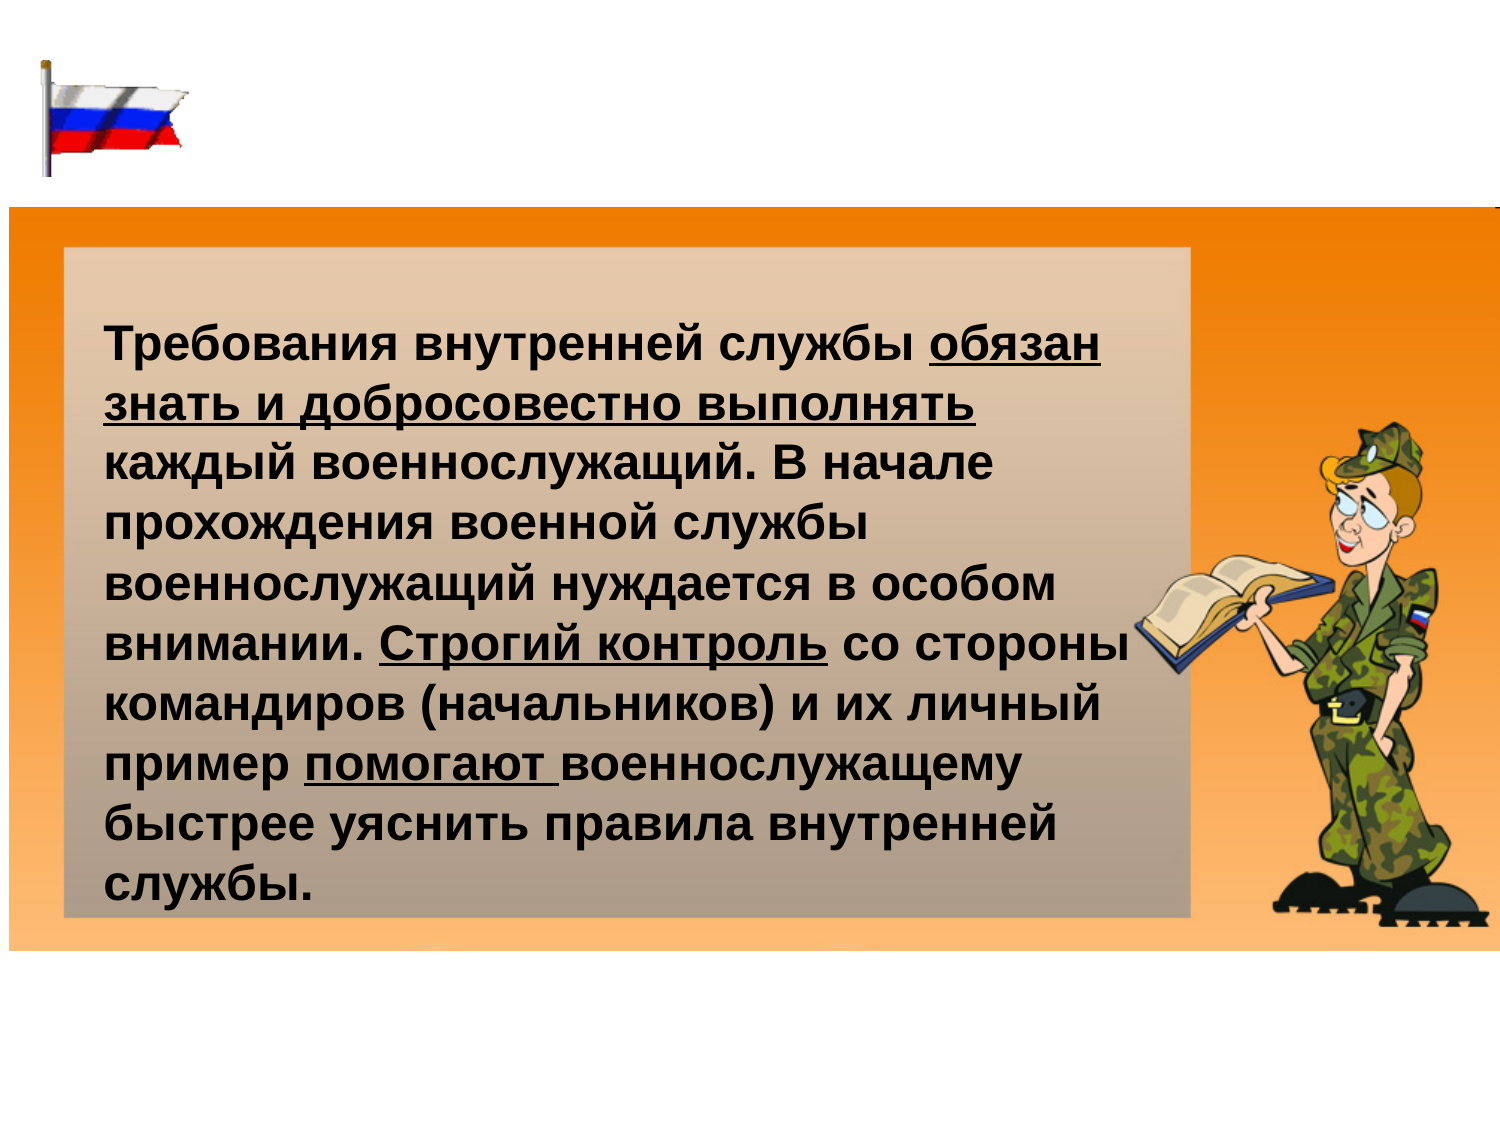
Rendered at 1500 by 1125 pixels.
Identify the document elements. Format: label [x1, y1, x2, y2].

picture [36, 60, 194, 177]
picture [9, 207, 1500, 951]
